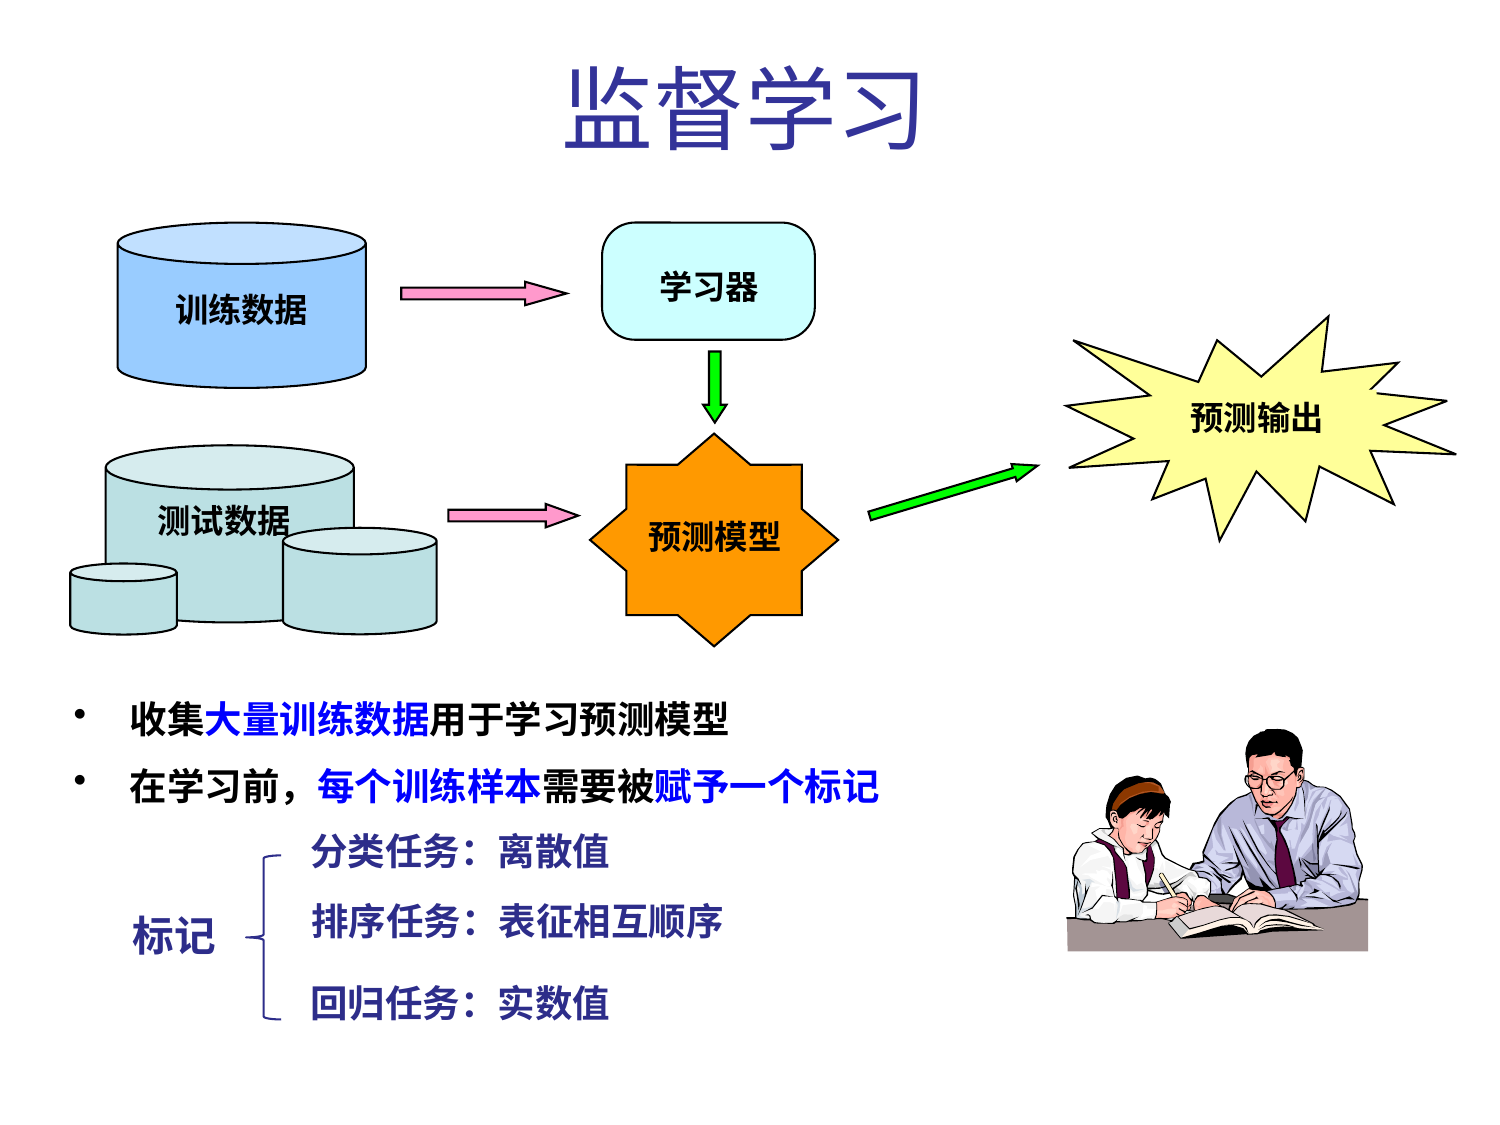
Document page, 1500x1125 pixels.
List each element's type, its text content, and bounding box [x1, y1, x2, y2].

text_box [1066, 316, 1457, 541]
picture [1066, 726, 1372, 955]
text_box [116, 820, 743, 1034]
text_box [868, 464, 1038, 521]
text_box [401, 281, 567, 306]
text_box [448, 503, 579, 528]
text_box [703, 351, 727, 423]
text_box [70, 445, 437, 635]
title 监督学习 [70, 13, 1421, 201]
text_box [601, 222, 816, 340]
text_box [117, 222, 366, 389]
list 收集大量训练数据用于学习预测模型 在学习前，每个训练样本需要被赋予一个标记 [58, 679, 938, 868]
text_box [589, 433, 839, 647]
